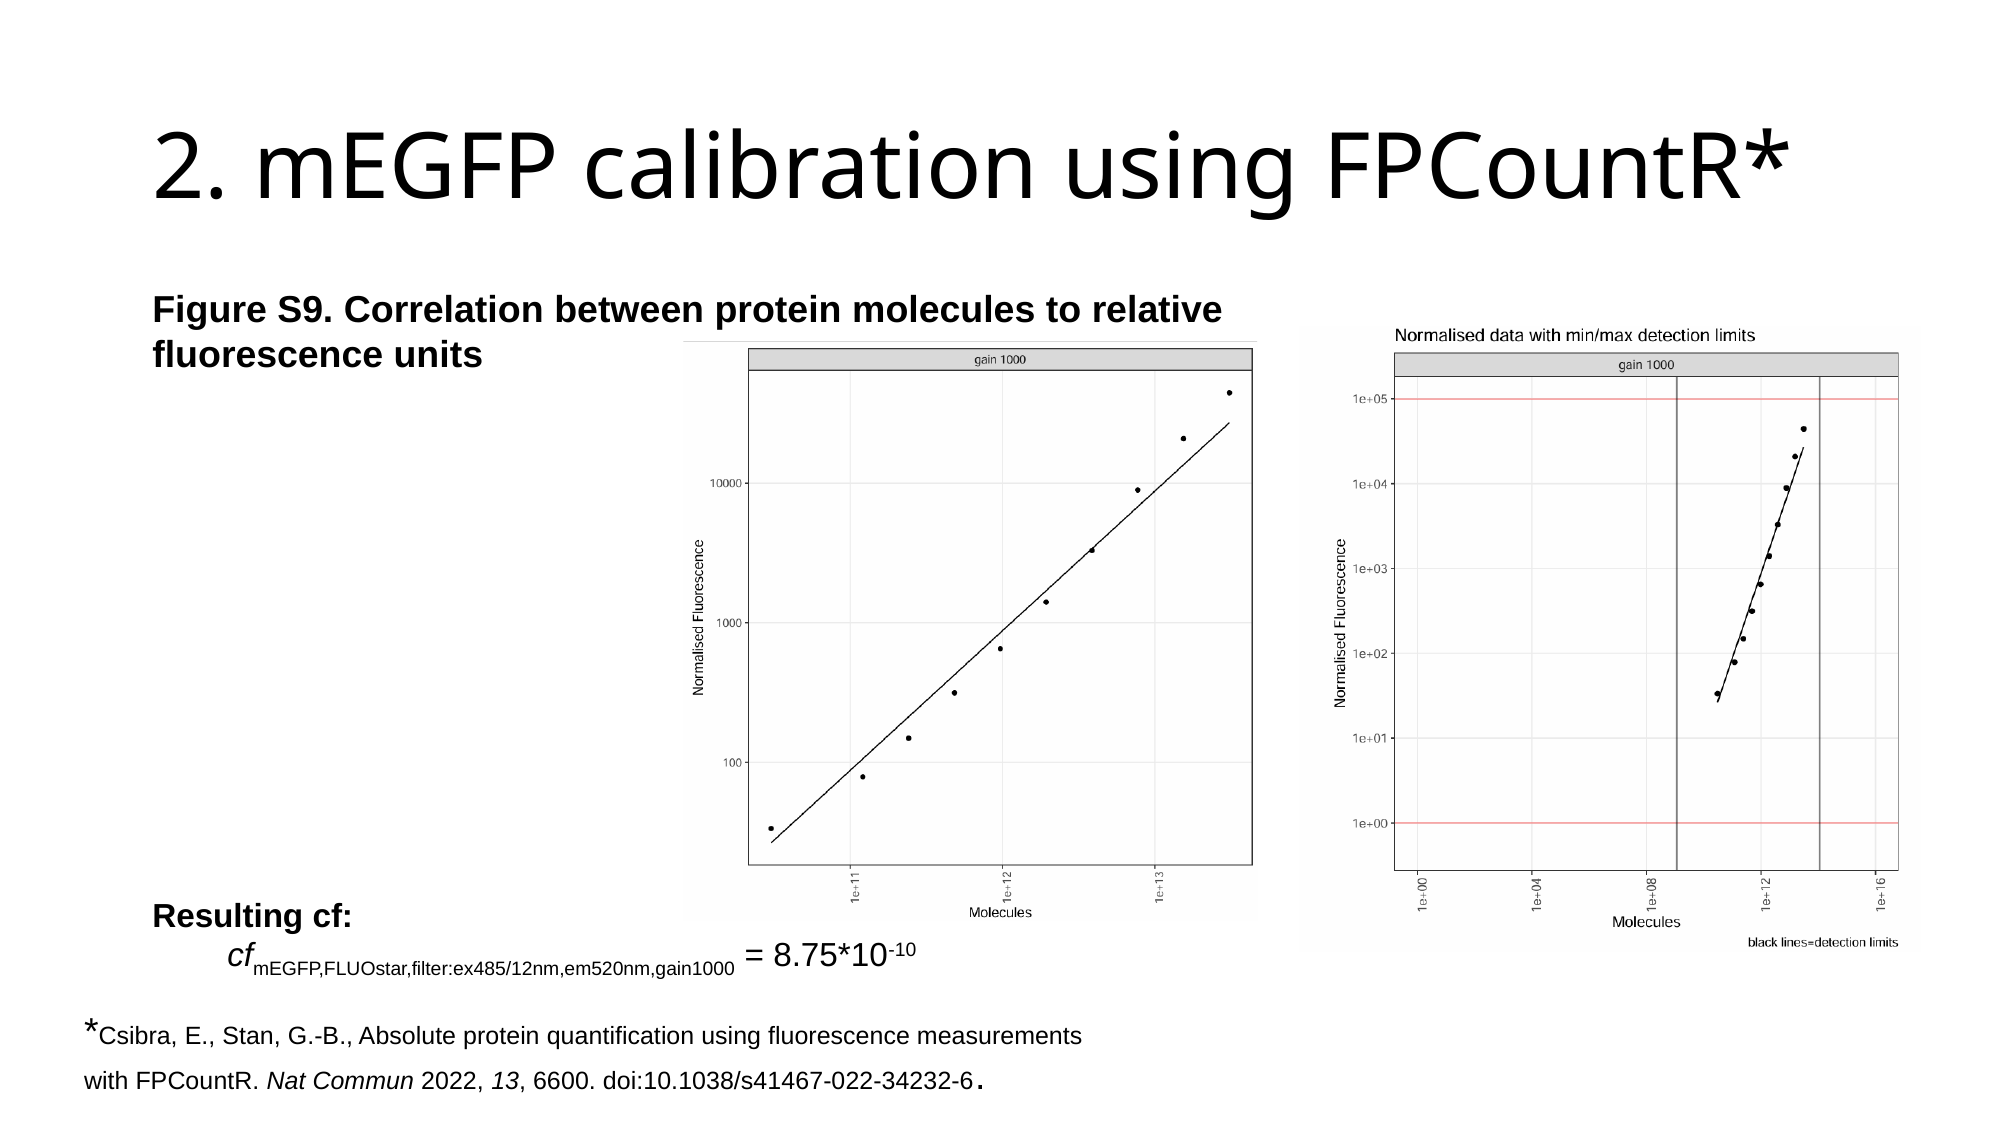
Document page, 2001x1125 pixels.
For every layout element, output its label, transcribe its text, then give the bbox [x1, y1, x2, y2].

text_box Figure S9. Correlation between protein molecules to relative fluorescence units Resulting cf: cfmEGFP,FLUOstar,filter:ex485/12nm,em520nm,gain1000 = 8.75*10-10 [137, 277, 1387, 1125]
text_box *Csibra, E., Stan, G.-B., Absolute protein quantification using fluorescence measurements with FPCountR. Nat Commun 2022, 13, 6600. doi:10.1038/s41467-022-34232-6. [69, 1000, 1104, 1105]
title 2. mEGFP calibration using FPCountR* [137, 59, 1863, 278]
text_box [683, 326, 1921, 952]
